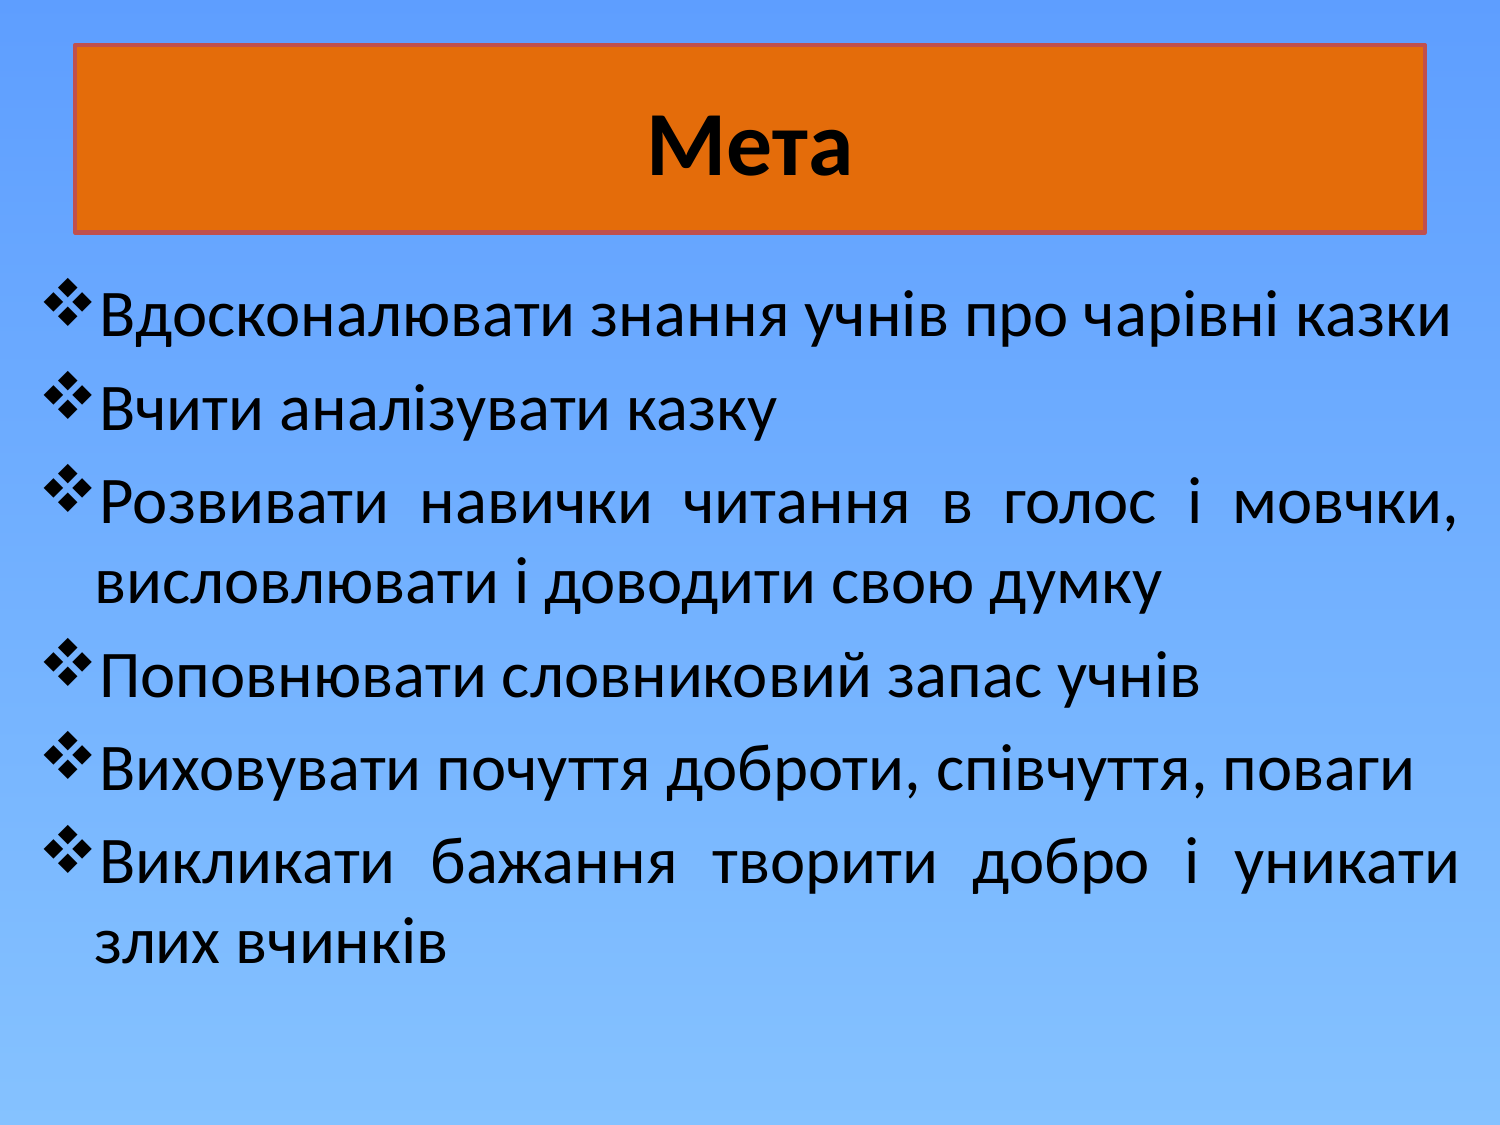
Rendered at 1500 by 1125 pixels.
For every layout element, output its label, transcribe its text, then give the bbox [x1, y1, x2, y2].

list Вдосконалювати знання учнів про чарівні казки Вчити аналізувати казку Розвивати навички читання в голос і мовчки, висловлювати і доводити свою думку Поповнювати словниковий запас учнів Виховувати почуття доброти, співчуття, поваги Викликати бажання творити добро і уникати злих вчинків [23, 262, 1477, 1005]
title Мета [73, 43, 1427, 235]
